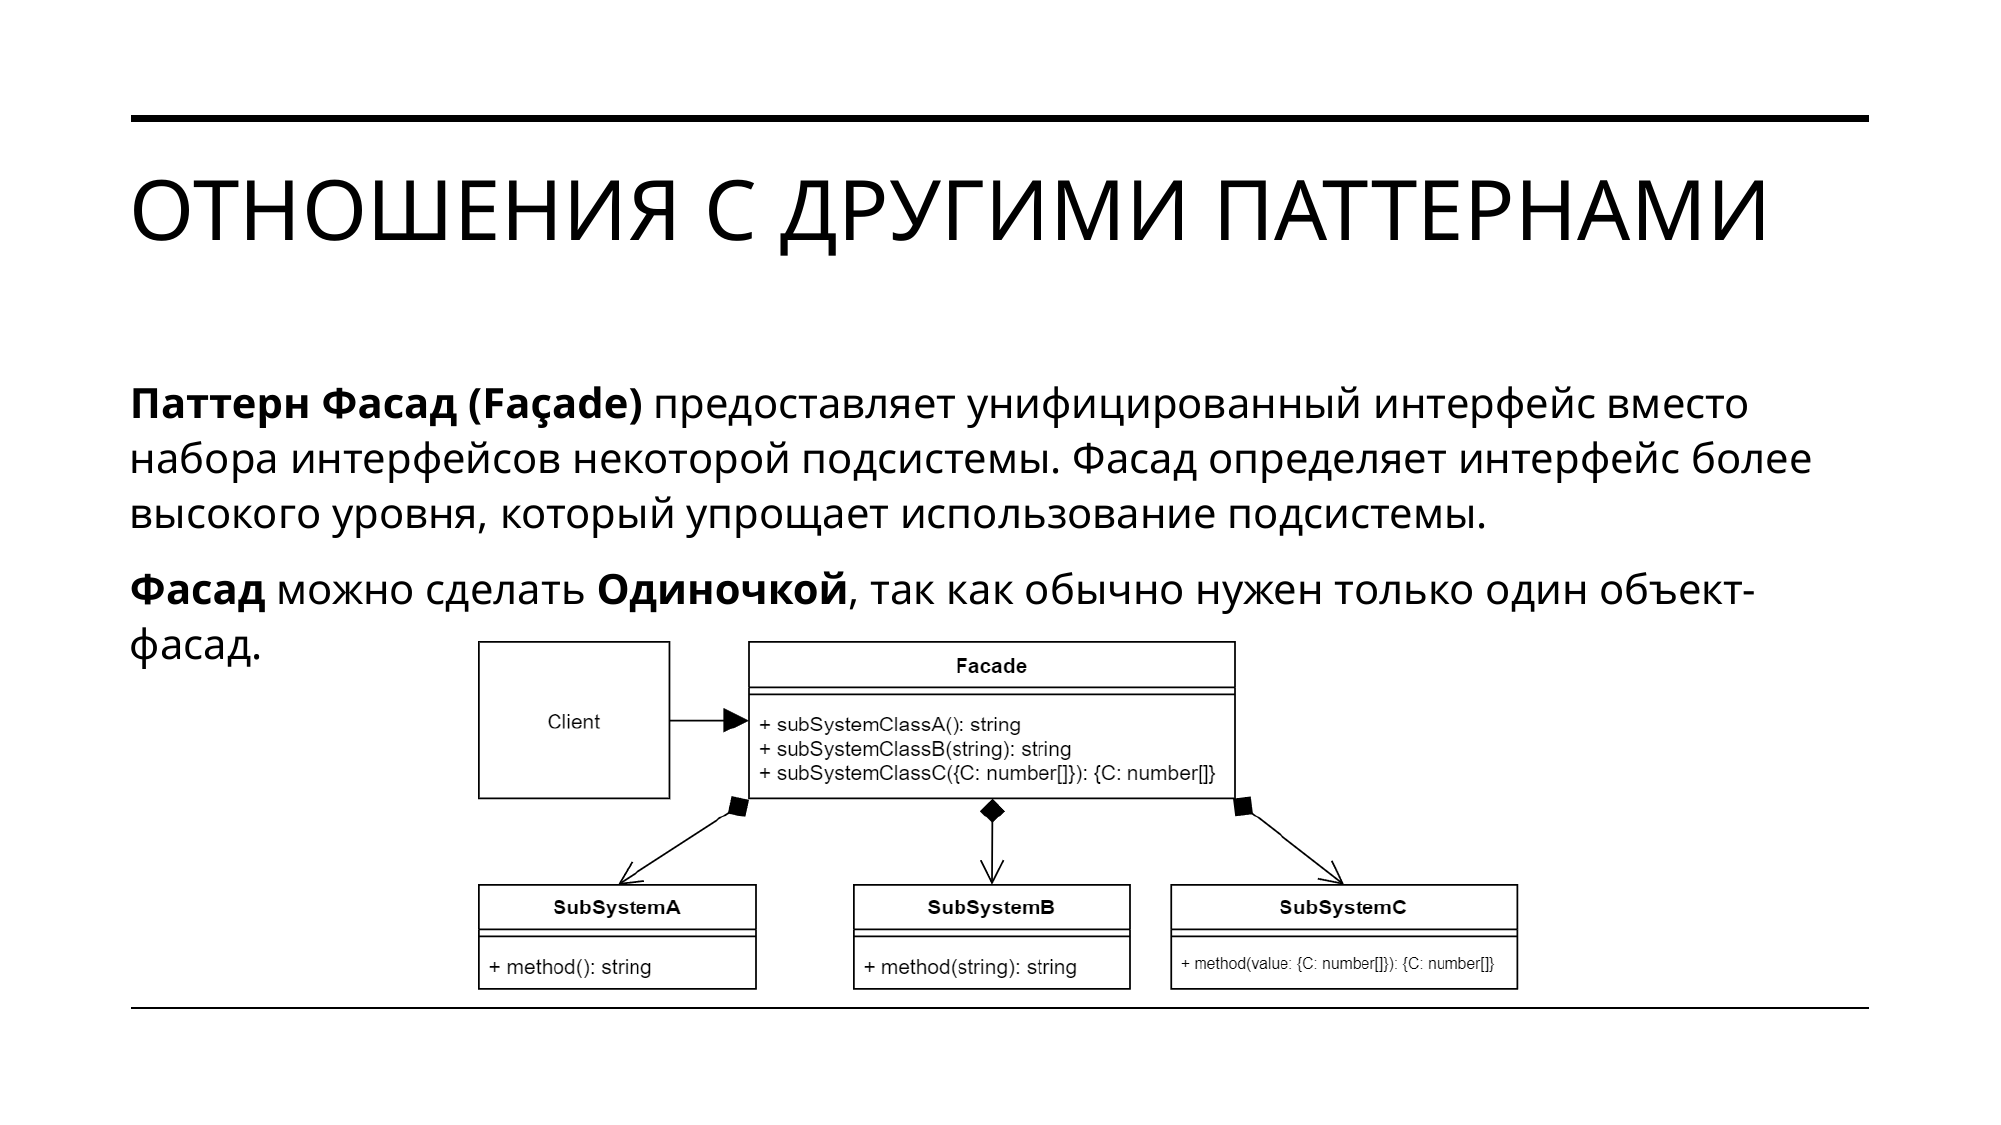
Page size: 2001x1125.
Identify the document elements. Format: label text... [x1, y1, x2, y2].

title Отношения с другими паттернами [114, 149, 1869, 364]
list Паттерн Фасад (Façade) предоставляет унифицированный интерфейс вместо набора интерфейсов некоторой подсистемы. Фасад определяет интерфейс более высокого уровня, который упрощает использование подсистемы. Фасад можно сделать Одиночкой, так как обычно нужен только один объект-фасад. [114, 364, 1869, 978]
picture [475, 641, 1525, 992]
